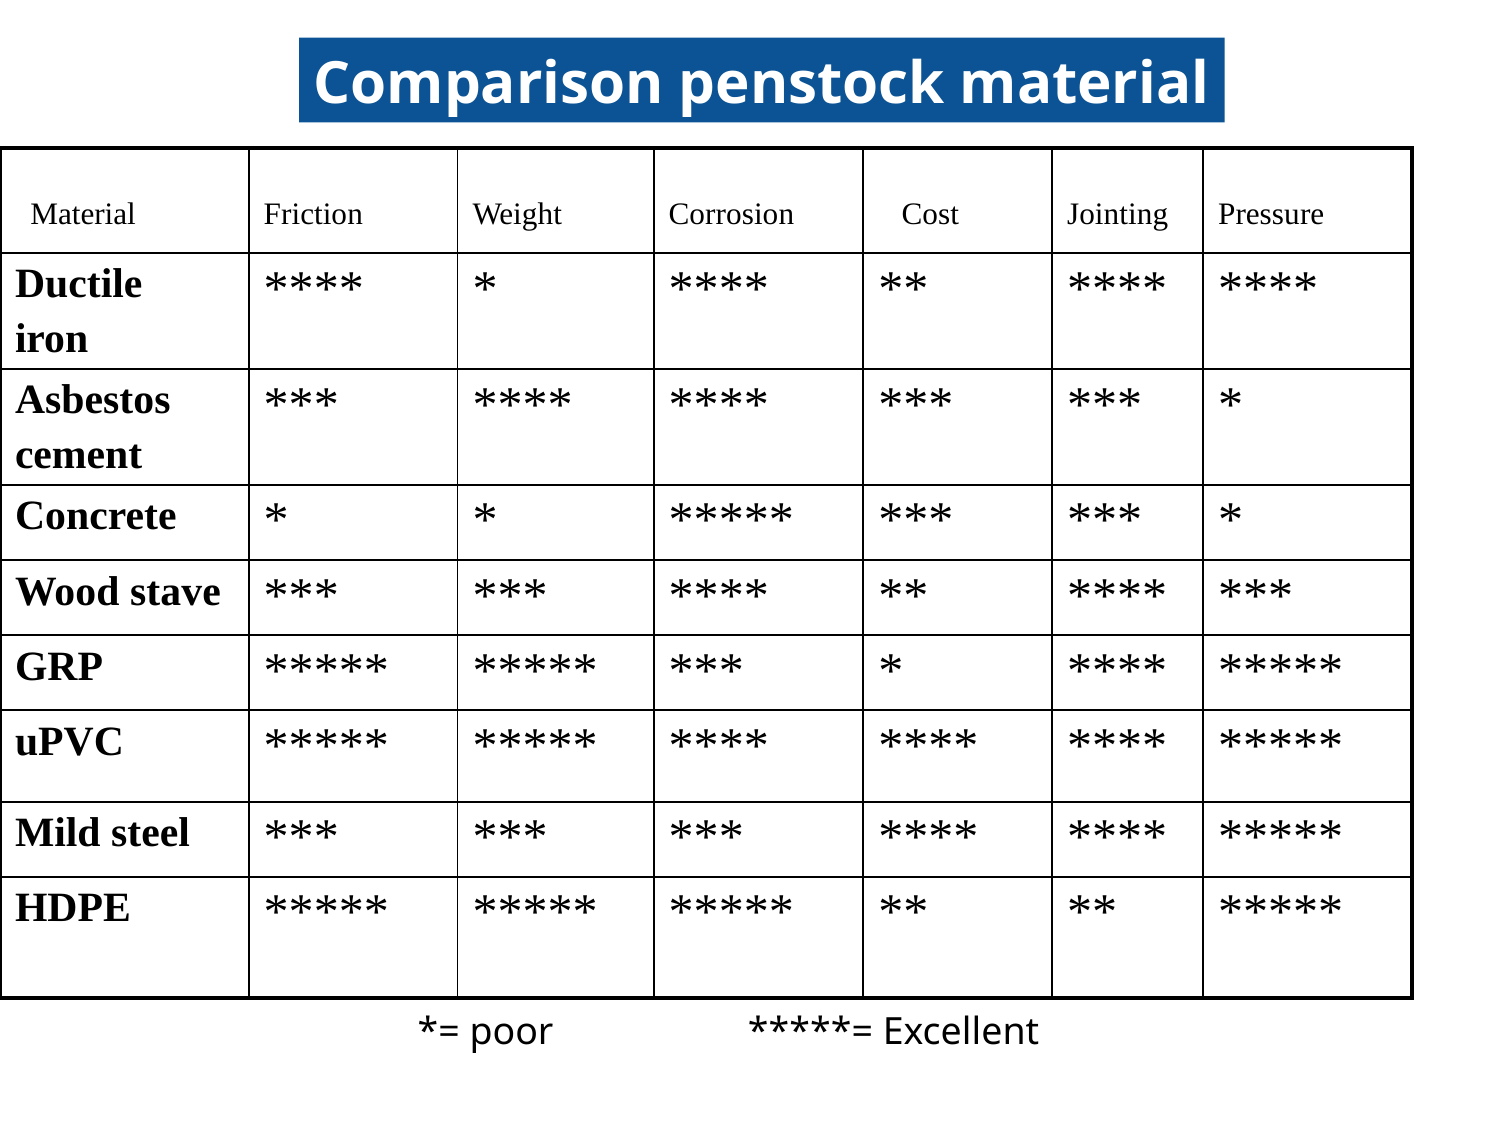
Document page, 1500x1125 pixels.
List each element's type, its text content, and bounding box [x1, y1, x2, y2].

table_cell *** [655, 803, 862, 876]
table_cell *** [655, 636, 862, 709]
text_box Comparison penstock material [299, 37, 1225, 123]
table_cell **** [655, 254, 862, 368]
table_cell **** [1053, 561, 1202, 634]
table_cell ***** [655, 878, 862, 996]
table_cell ***** [655, 486, 862, 559]
table_cell *** [250, 370, 457, 484]
table_cell Mild steel [2, 803, 248, 876]
table_cell **** [250, 254, 457, 368]
table_header Friction [250, 150, 457, 252]
table_cell ***** [250, 711, 457, 801]
table_cell *** [250, 803, 457, 876]
table_cell ***** [458, 636, 653, 709]
table_cell *** [250, 561, 457, 634]
table_cell Ductile iron [2, 254, 248, 368]
table_cell * [864, 636, 1051, 709]
table_cell ** [864, 561, 1051, 634]
table_cell * [1204, 486, 1410, 559]
table_cell Asbestos cement [2, 370, 248, 484]
table_cell *** [458, 803, 653, 876]
table_cell ***** [1204, 878, 1410, 996]
table_cell **** [1053, 803, 1202, 876]
table_header Weight [458, 150, 653, 252]
table_cell *** [1053, 486, 1202, 559]
table_cell *** [1053, 370, 1202, 484]
table_cell * [458, 486, 653, 559]
table_cell **** [1053, 254, 1202, 368]
table_cell ***** [250, 878, 457, 996]
text_box *= poor *****= Excellent [402, 999, 1056, 1060]
table_cell * [1204, 370, 1410, 484]
table_cell ***** [1204, 803, 1410, 876]
table_cell **** [655, 561, 862, 634]
table_cell * [458, 254, 653, 368]
table_cell ** [1053, 878, 1202, 996]
table_header Corrosion [655, 150, 862, 252]
table_cell uPVC [2, 711, 248, 801]
table_header Material [2, 150, 248, 252]
table_cell **** [1204, 254, 1410, 368]
table_cell GRP [2, 636, 248, 709]
table_cell **** [1053, 636, 1202, 709]
table_cell **** [655, 711, 862, 801]
table_cell ***** [250, 636, 457, 709]
table_cell *** [458, 561, 653, 634]
table_cell **** [864, 803, 1051, 876]
table_header Jointing [1053, 150, 1202, 252]
table_cell **** [1053, 711, 1202, 801]
table_cell ***** [458, 711, 653, 801]
table_cell *** [1204, 561, 1410, 634]
table_cell Concrete [2, 486, 248, 559]
table_cell **** [655, 370, 862, 484]
table_cell **** [864, 711, 1051, 801]
table_cell ** [864, 254, 1051, 368]
table_cell *** [864, 370, 1051, 484]
table_cell ***** [458, 878, 653, 996]
table_cell * [250, 486, 457, 559]
table_header Cost [864, 150, 1051, 252]
table_cell ** [864, 878, 1051, 996]
table_cell HDPE [2, 878, 248, 996]
table_cell Wood stave [2, 561, 248, 634]
table_cell ***** [1204, 711, 1410, 801]
table_cell *** [864, 486, 1051, 559]
table_cell **** [458, 370, 653, 484]
table_cell ***** [1204, 636, 1410, 709]
table_header Pressure [1204, 150, 1410, 252]
